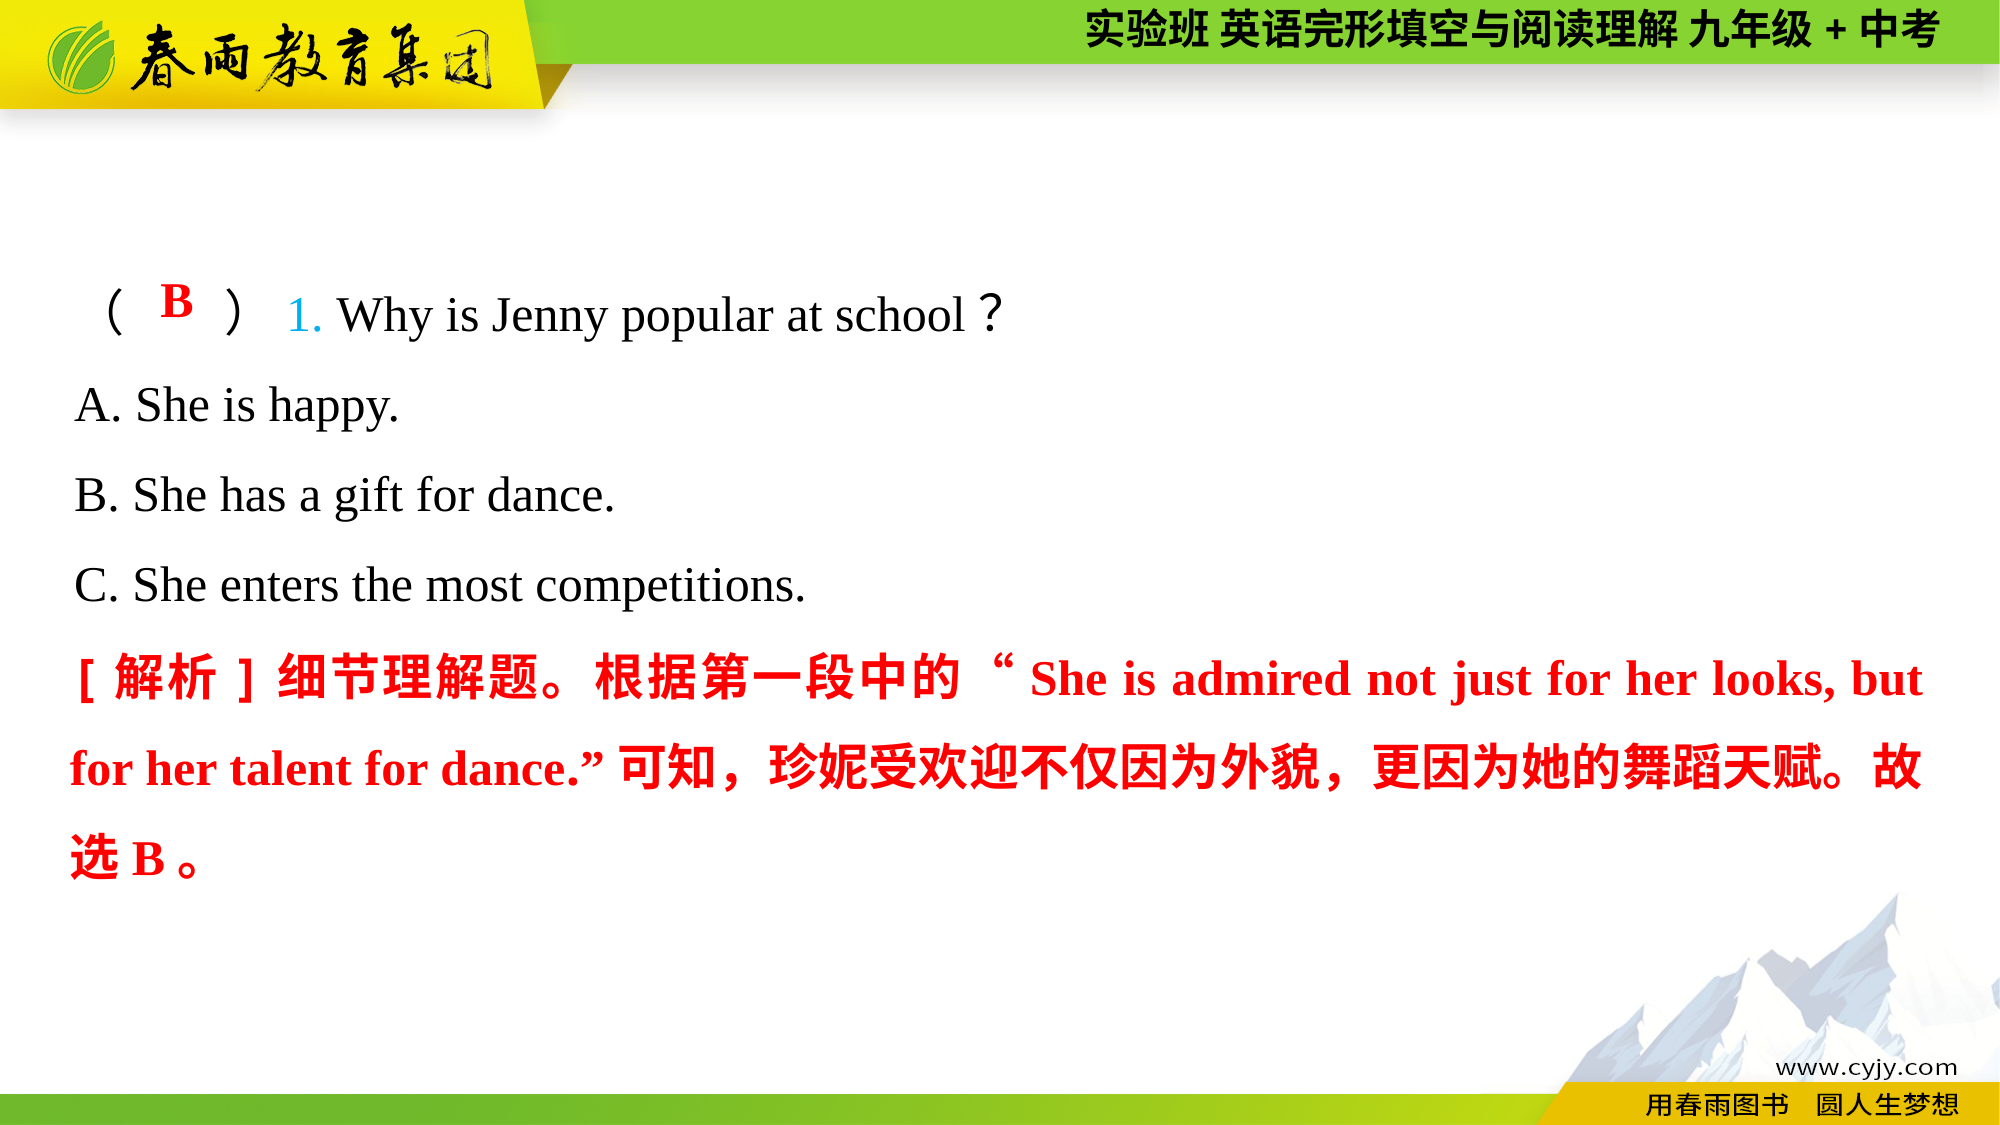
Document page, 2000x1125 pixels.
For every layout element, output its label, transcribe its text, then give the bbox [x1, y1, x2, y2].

text_box [解析]细节理解题。根据第一段中的“She is admired not just for her looks, but for her talent for dance.”可知，珍妮受欢迎不仅因为外貌，更因为她的舞蹈天赋。故选B。 [54, 607, 1939, 893]
text_box B [145, 259, 209, 335]
picture [0, 0, 2000, 1125]
list （ ）1. Why is Jenny popular at school？ A. She is happy. B. She has a gift for dance. C. She enters the most competitions. [59, 243, 1944, 623]
